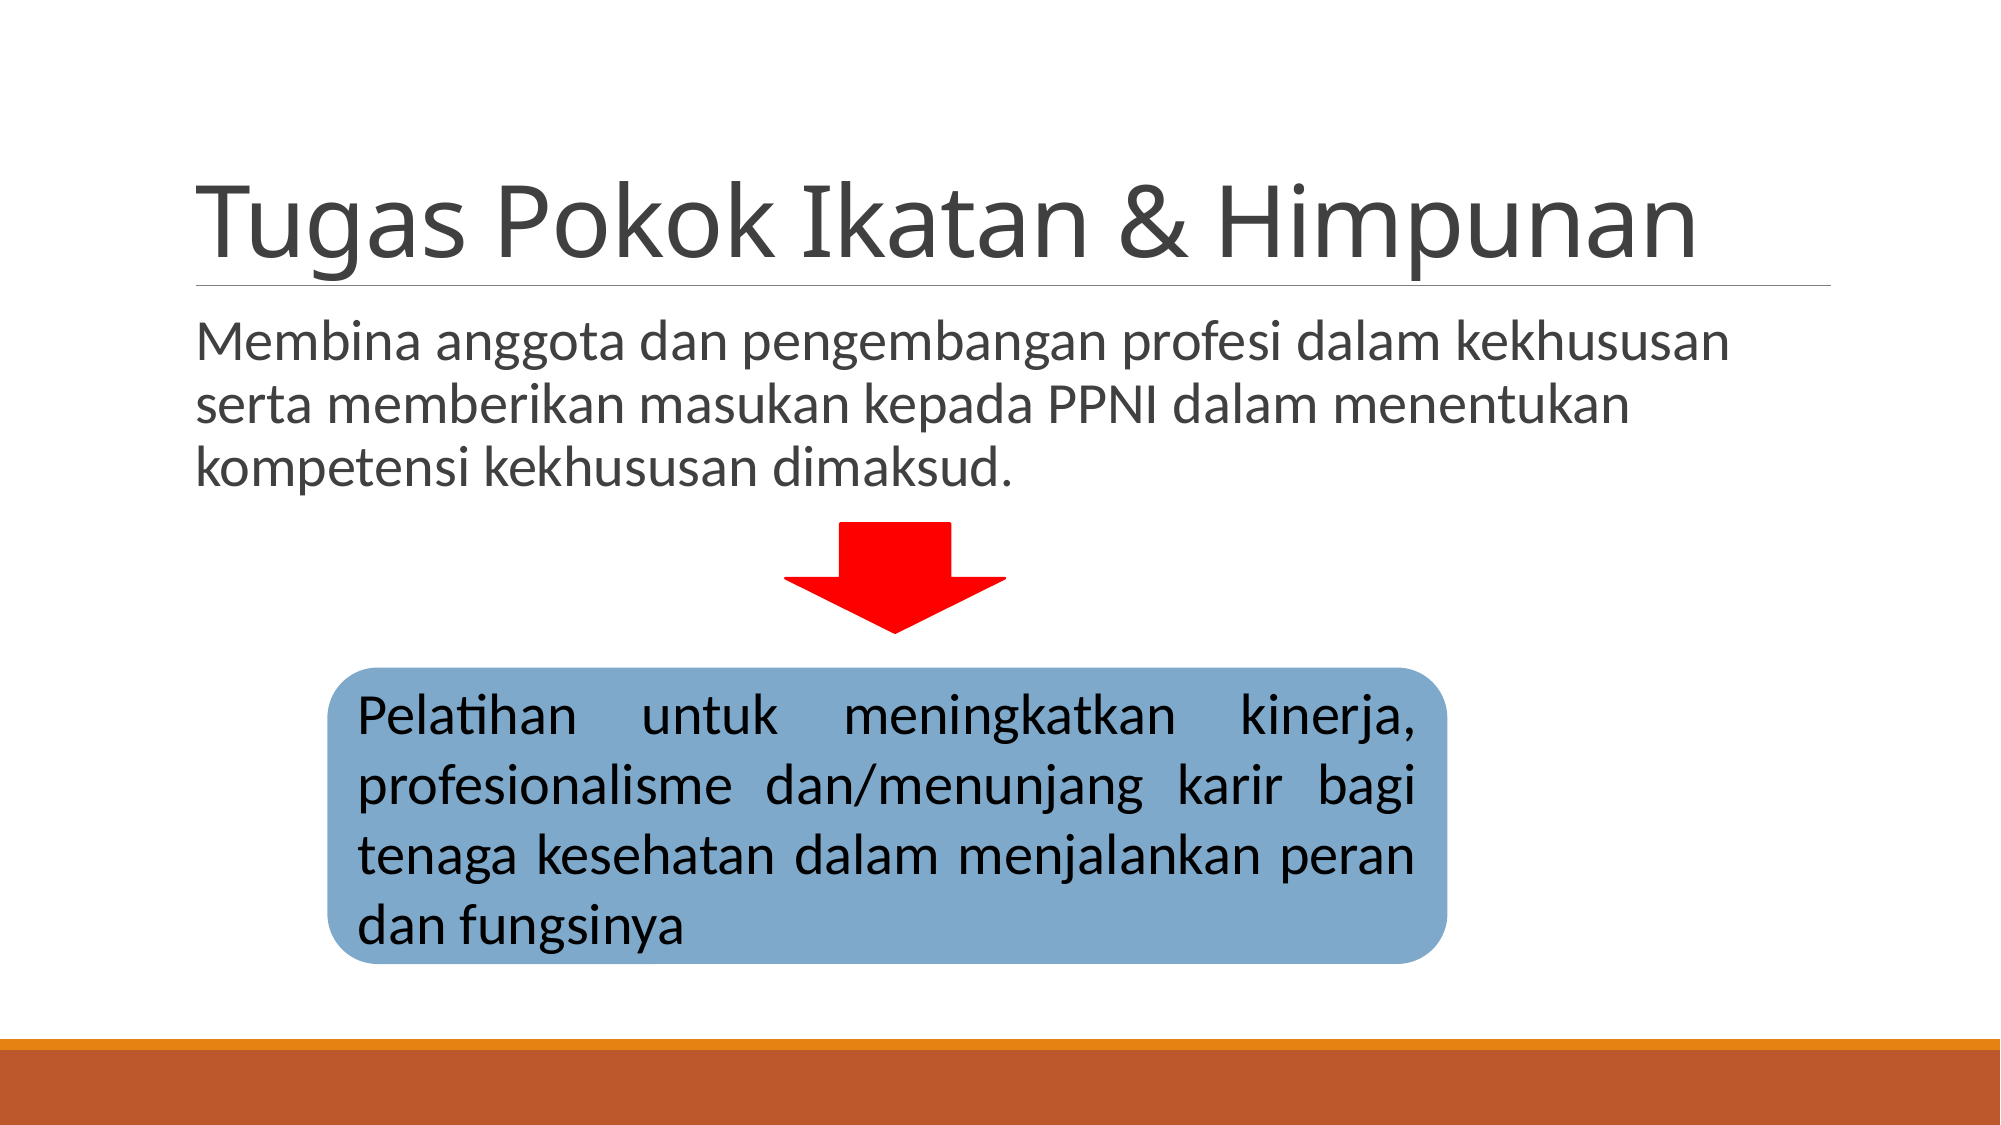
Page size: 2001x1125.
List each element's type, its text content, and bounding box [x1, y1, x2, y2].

title Tugas Pokok Ikatan & Himpunan [180, 47, 1830, 285]
list Membina anggota dan pengembangan profesi dalam kekhususan serta memberikan masukan kepada PPNI dalam menentukan kompetensi kekhususan dimaksud. [180, 302, 1830, 963]
text_box [783, 522, 1007, 634]
text_box Pelatihan untuk meningkatkan kinerja, profesionalisme dan/menunjang karir bagi tenaga kesehatan dalam menjalankan peran dan fungsinya [327, 667, 1448, 965]
